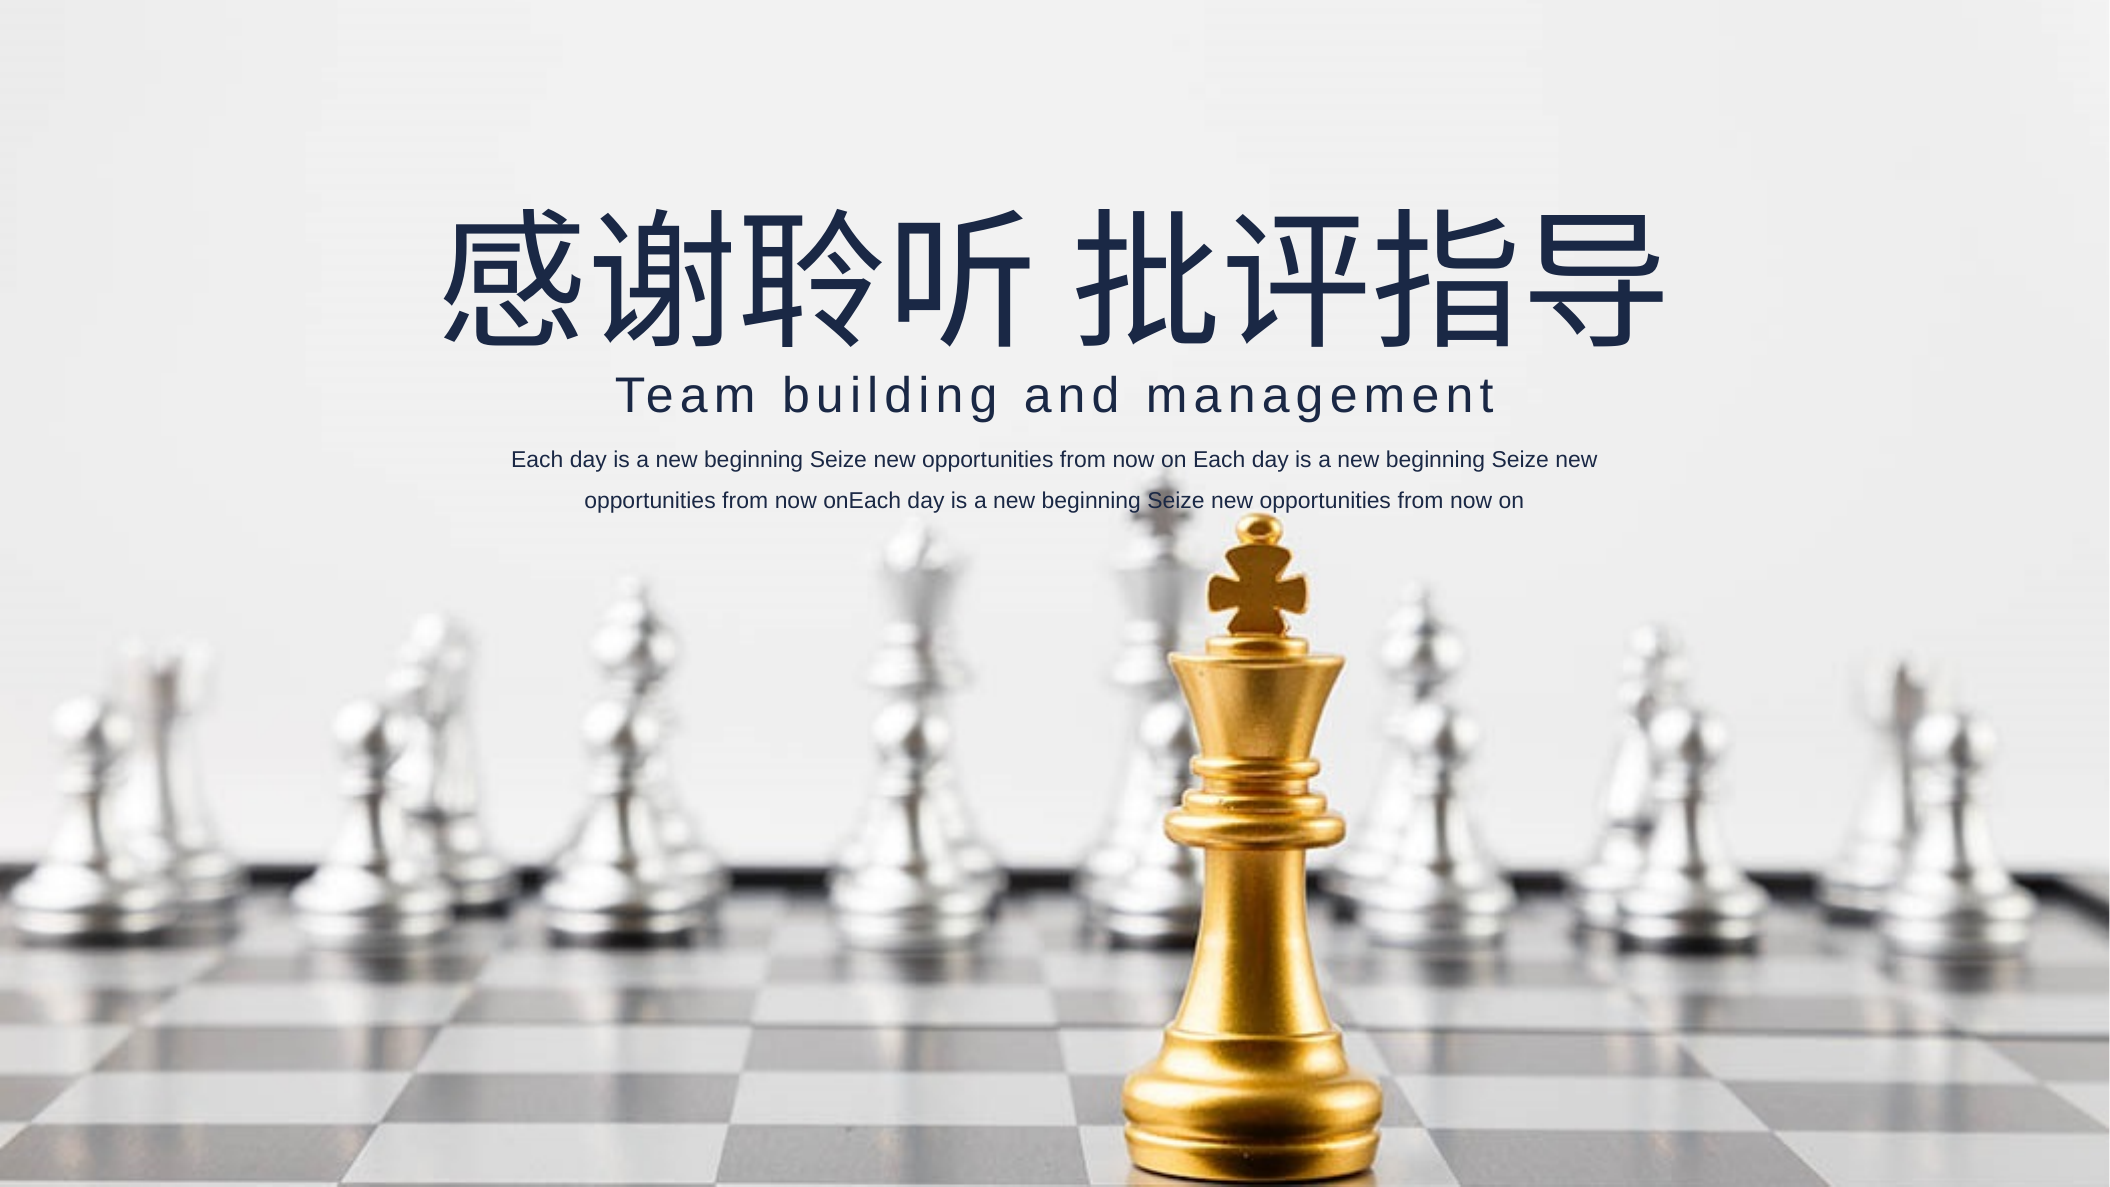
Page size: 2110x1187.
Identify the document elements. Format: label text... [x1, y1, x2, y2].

text_box [0, 0, 2110, 1187]
text_box Team building and management [530, 327, 1580, 429]
text_box 感谢聆听 批评指导 [426, 179, 1683, 371]
text_box Each day is a new beginning Seize new opportunities from now on Each day is a new beginning Seize new opportunities from now onEach day is a new beginning Seize new opportunities from now on [463, 424, 1646, 519]
